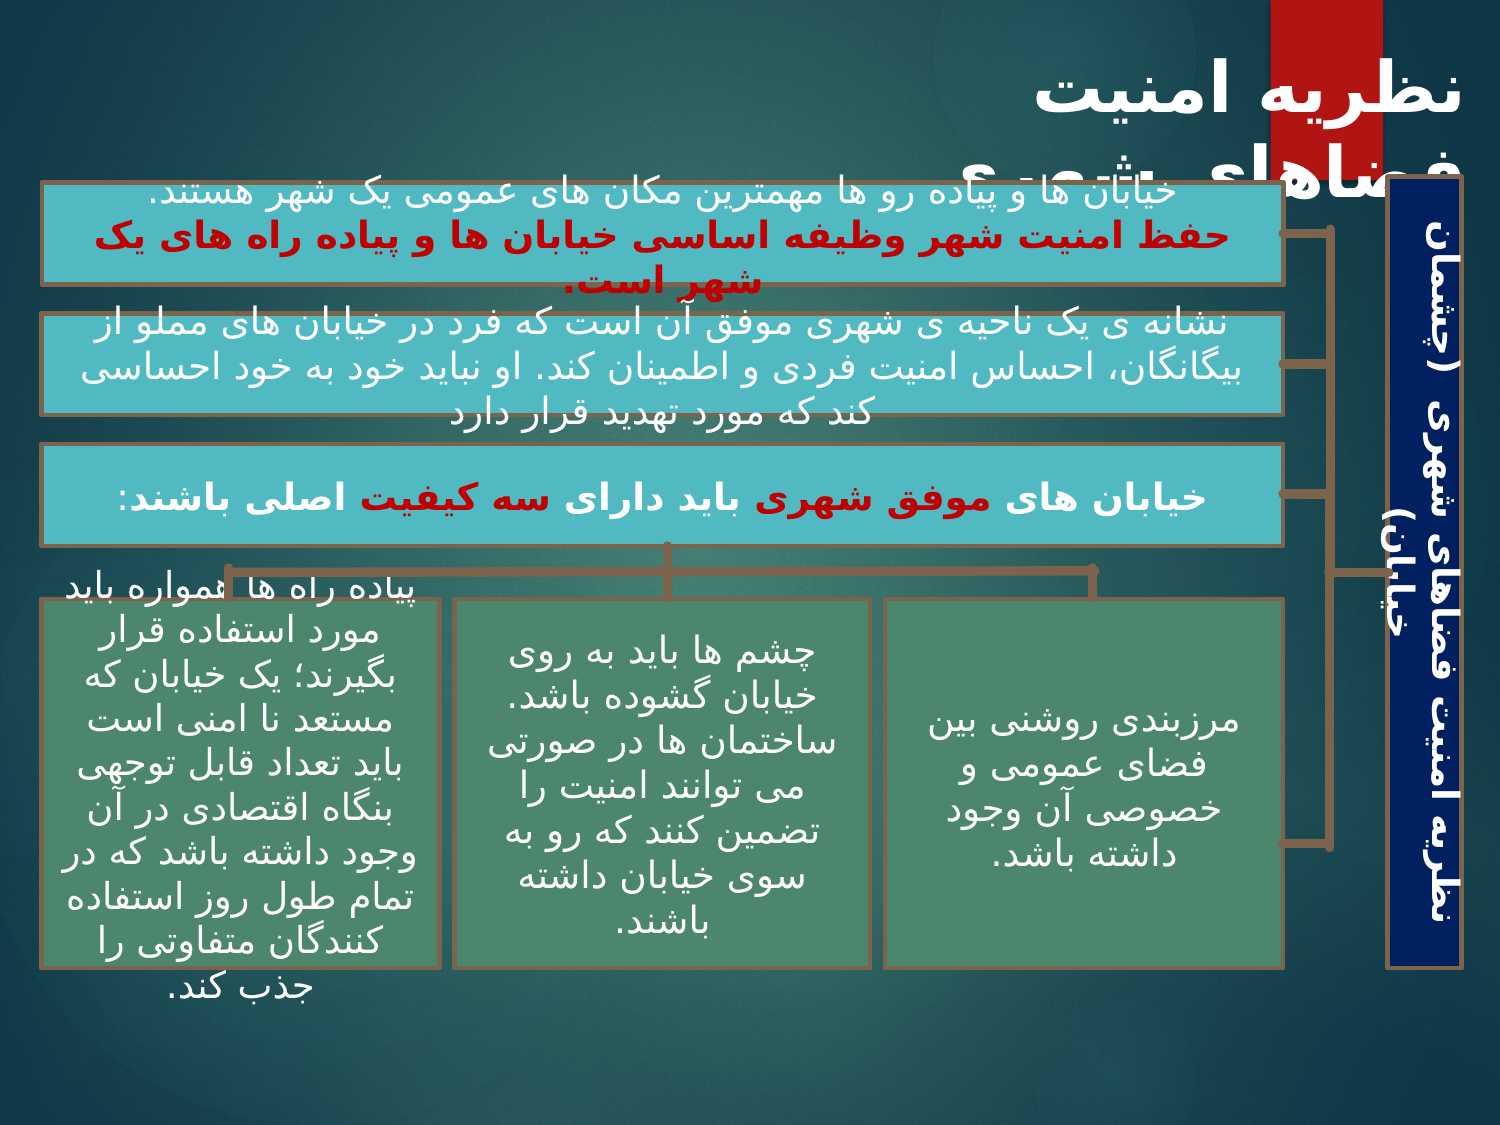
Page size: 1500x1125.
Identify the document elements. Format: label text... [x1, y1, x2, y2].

text_box نشانه ی یک ناحیه ی شهری موفق آن است که فرد در خیابان های مملو از بیگانگان، احساس امنیت فردی و اطمینان کند. او نباید خود به خود احساسی کند که مورد تهدید قرار دارد [40, 312, 1285, 417]
text_box چشم ها باید به روی خیابان گشوده باشد. ساختمان ها در صورتی می توانند امنیت را تضمین کنند که رو به سوی خیابان داشته باشند. [453, 597, 872, 970]
text_box خیابان های موفق شهری باید دارای سه کیفیت اصلی باشند: [40, 442, 1285, 547]
text_box نظریه امنیت فضاهای شهری (چشمان خیابان) [1386, 175, 1463, 970]
text_box مرزبندی روشنی بین فضای عمومی و خصوصی آن وجود داشته باشد. [883, 597, 1285, 970]
text_box خیابان ها و پیاده رو ها مهمترین مکان های عمومی یک شهر هستند. حفظ امنیت شهر وظیفه اساسی خیابان ها و پیاده راه های یک شهر است. [40, 181, 1285, 286]
text_box نظریه امنیت فضاهای شهری [758, 34, 1482, 219]
text_box پیاده راه ها همواره باید مورد استفاده قرار بگیرند؛ یک خیابان که مستعد نا امنی است باید تعداد قابل توجهی بنگاه اقتصادی در آن وجود داشته باشد که در تمام طول روز استفاده کنندگان متفاوتی را جذب کند. [40, 597, 441, 970]
